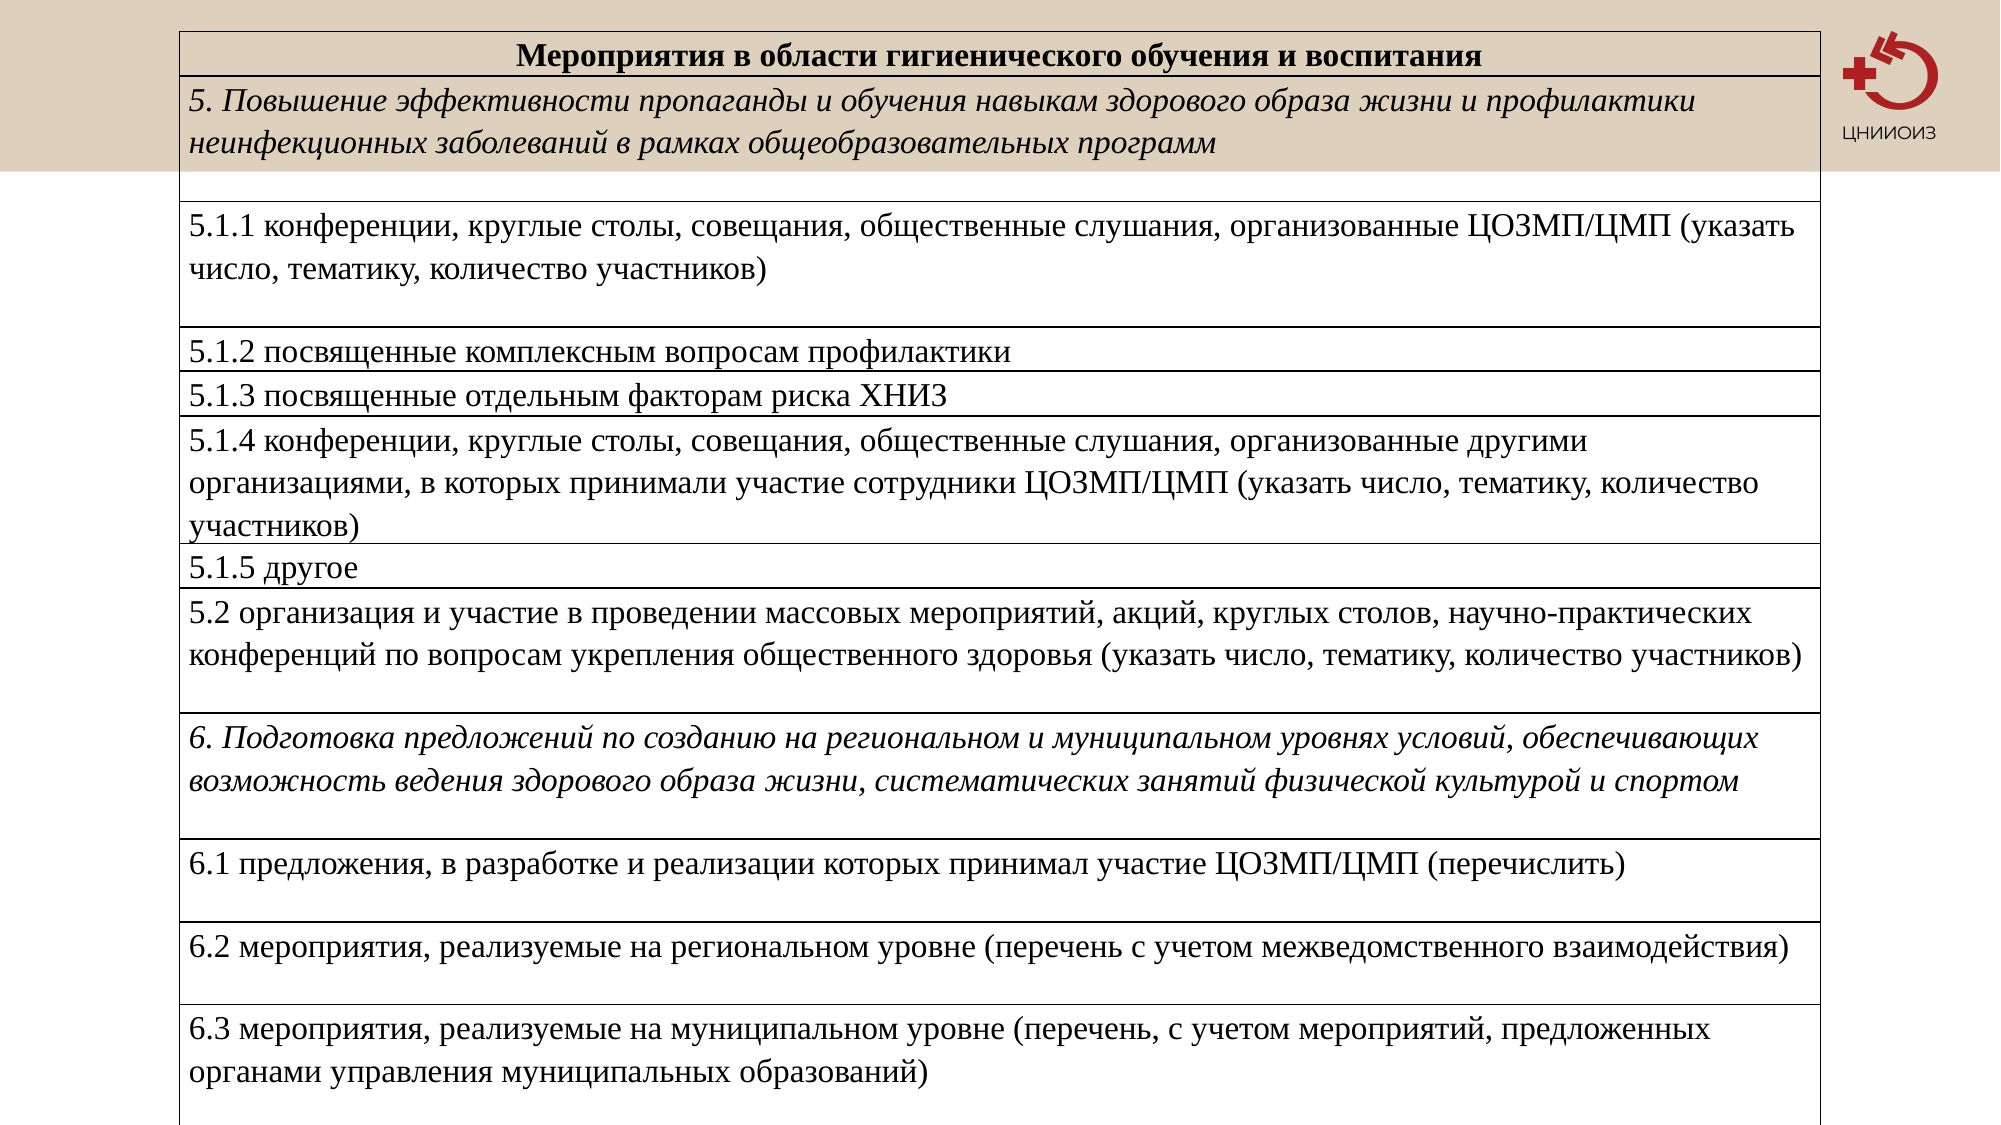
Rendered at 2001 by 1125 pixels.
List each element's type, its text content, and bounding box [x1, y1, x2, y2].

table_cell 5.1.5 другое [180, 544, 1820, 587]
table_cell 6.3 мероприятия, реализуемые на муниципальном уровне (перечень, с учетом мероприятий, предложенных органами управления муниципальных образований) [180, 1005, 1820, 1125]
table_cell 5. Повышение эффективности пропаганды и обучения навыкам здорового образа жизни и профилактики неинфекционных заболеваний в рамках общеобразовательных программ [180, 77, 1820, 201]
table_cell 5.1.1 конференции, круглые столы, совещания, общественные слушания, организованные ЦОЗМП/ЦМП (указать число, тематику, количество участников) [180, 202, 1820, 326]
text_box [0, 0, 2000, 173]
picture [1843, 31, 1938, 142]
table_cell 5.1.3 посвященные отдельным факторам риска ХНИЗ [180, 372, 1820, 415]
table_cell 6. Подготовка предложений по созданию на региональном и муниципальном уровнях условий, обеспечивающих возможность ведения здорового образа жизни, систематических занятий физической культурой и спортом [180, 714, 1820, 838]
table_cell 5.2 организация и участие в проведении массовых мероприятий, акций, круглых столов, научно-практических конференций по вопросам укрепления общественного здоровья (указать число, тематику, количество участников) [180, 589, 1820, 712]
table_cell 6.2 мероприятия, реализуемые на региональном уровне (перечень с учетом межведомственного взаимодействия) [180, 923, 1820, 1004]
table_header Мероприятия в области гигиенического обучения и воспитания [180, 32, 1820, 75]
table_cell 6.1 предложения, в разработке и реализации которых принимал участие ЦОЗМП/ЦМП (перечислить) [180, 840, 1820, 921]
table_cell 5.1.4 конференции, круглые столы, совещания, общественные слушания, организованные другими организациями, в которых принимали участие сотрудники ЦОЗМП/ЦМП (указать число, тематику, количество участников) [180, 417, 1820, 543]
table_cell 5.1.2 посвященные комплексным вопросам профилактики [180, 328, 1820, 370]
